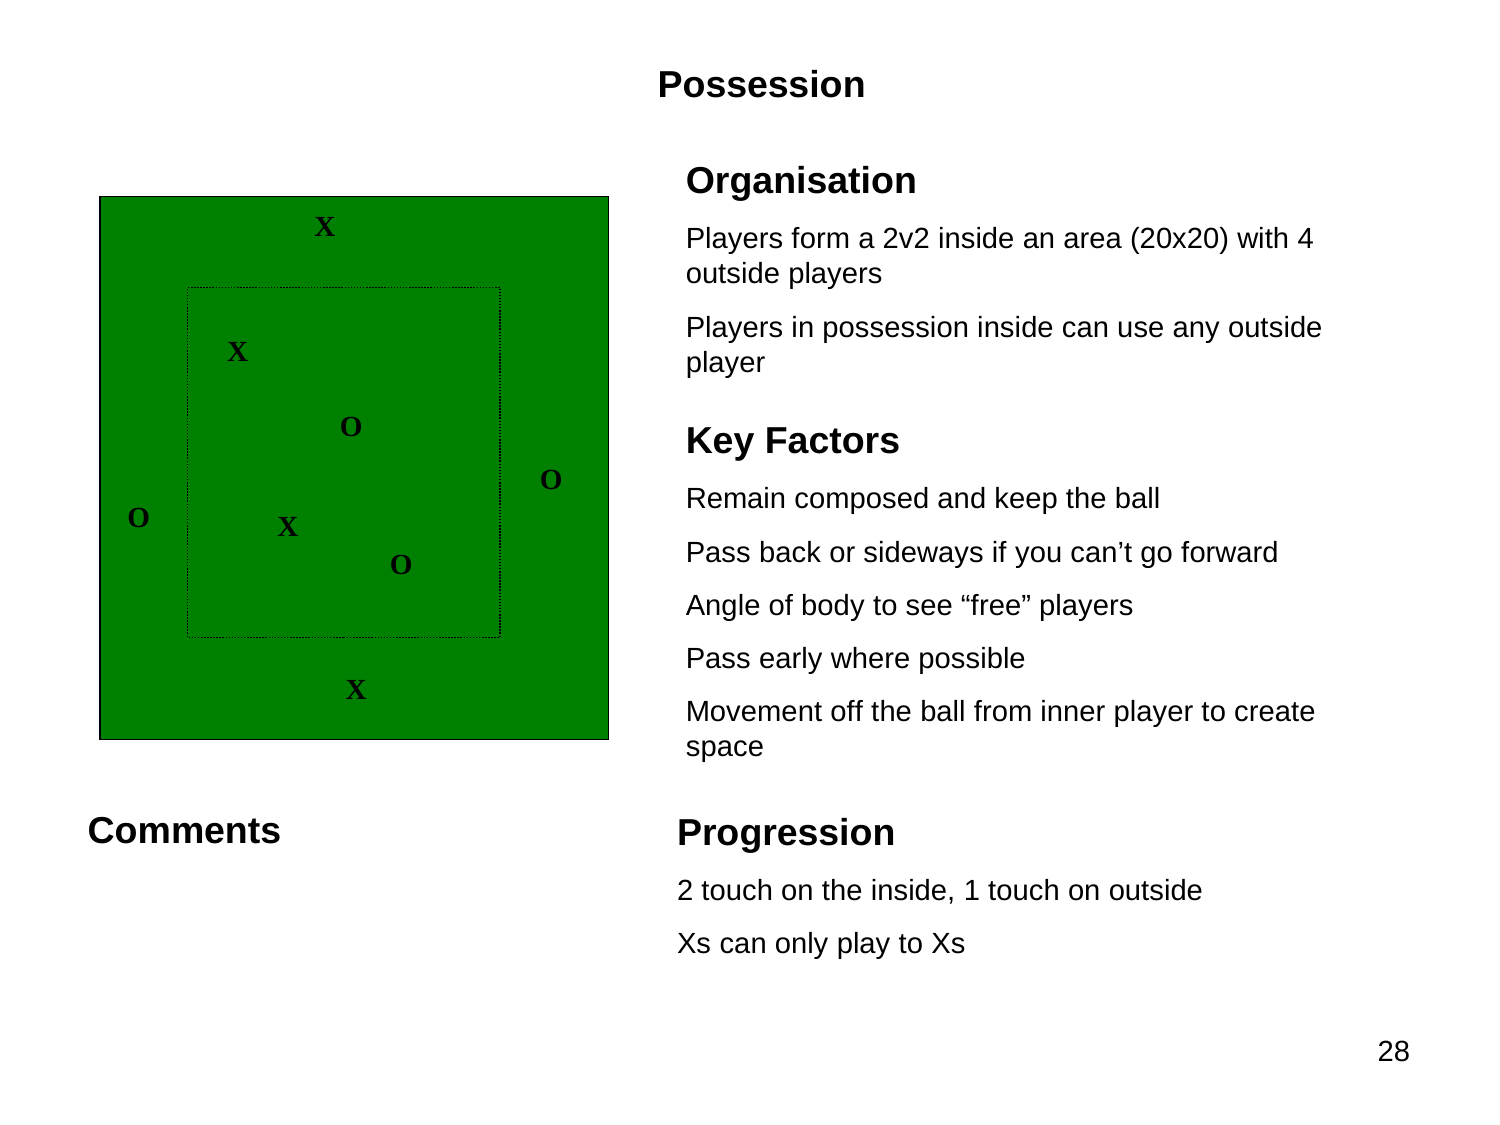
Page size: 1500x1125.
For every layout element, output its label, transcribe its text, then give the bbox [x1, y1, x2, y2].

text_box Progression 2 touch on the inside, 1 touch on outside Xs can only play to Xs [662, 800, 1407, 1020]
text_box O [324, 399, 400, 451]
text_box O [112, 412, 175, 542]
text_box Organisation Players form a 2v2 inside an area (20x20) with 4 outside players Players in possession inside can use any outside player [671, 148, 1412, 386]
text_box <number> [1074, 1024, 1425, 1103]
text_box [187, 287, 500, 638]
text_box Comments [72, 798, 624, 859]
text_box Key Factors Remain composed and keep the ball Pass back or sideways if you can’t go forward Angle of body to see “free” players Pass early where possible Movement off the ball from inner player to create space [671, 408, 1396, 771]
text_box X [212, 324, 275, 376]
text_box [100, 196, 609, 740]
text_box X [262, 499, 350, 551]
text_box X [262, 199, 388, 251]
text_box O [375, 537, 475, 588]
text_box X [287, 662, 425, 713]
text_box Possession [253, 0, 1270, 113]
text_box O [524, 399, 588, 504]
